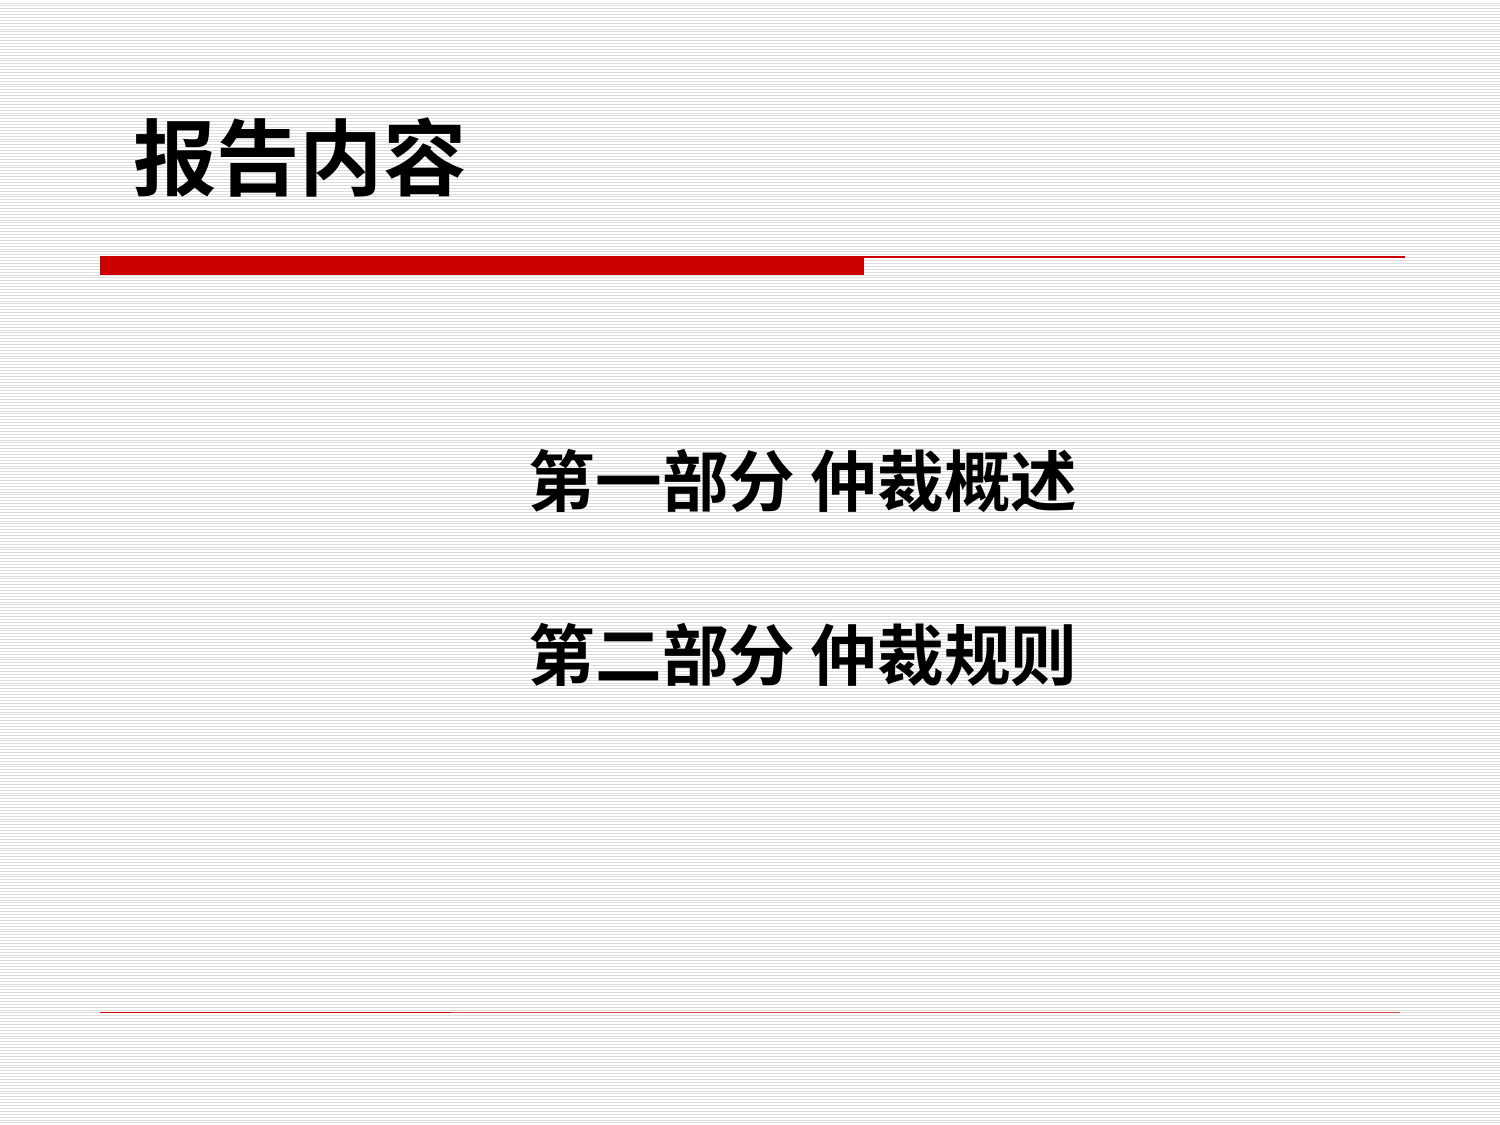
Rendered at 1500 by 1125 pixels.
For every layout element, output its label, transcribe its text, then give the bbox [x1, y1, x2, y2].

text_box 报告内容 [41, 0, 798, 478]
text_box 第一部分 仲裁概述 第二部分 仲裁规则 [513, 346, 1500, 958]
text_box [798, 34, 833, 386]
